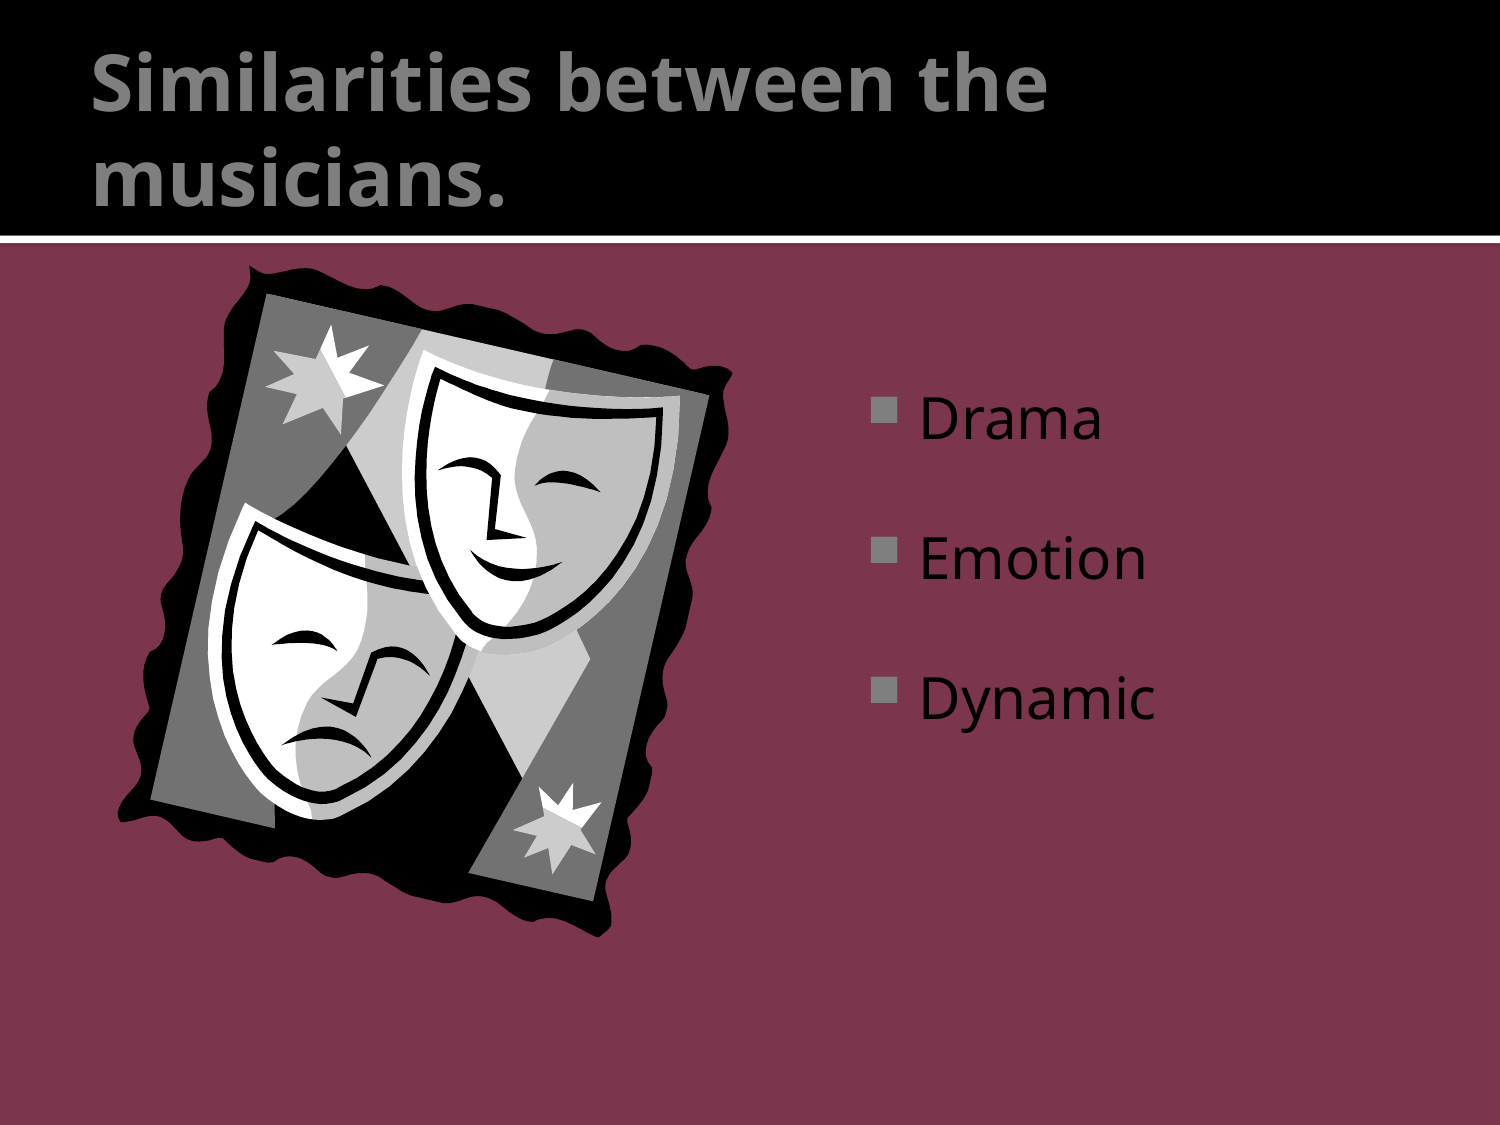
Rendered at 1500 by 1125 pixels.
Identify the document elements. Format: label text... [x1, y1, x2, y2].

picture [162, 299, 688, 892]
title Similarities between the musicians. [75, 24, 1425, 231]
list Drama Emotion Dynamic [837, 366, 1500, 1125]
